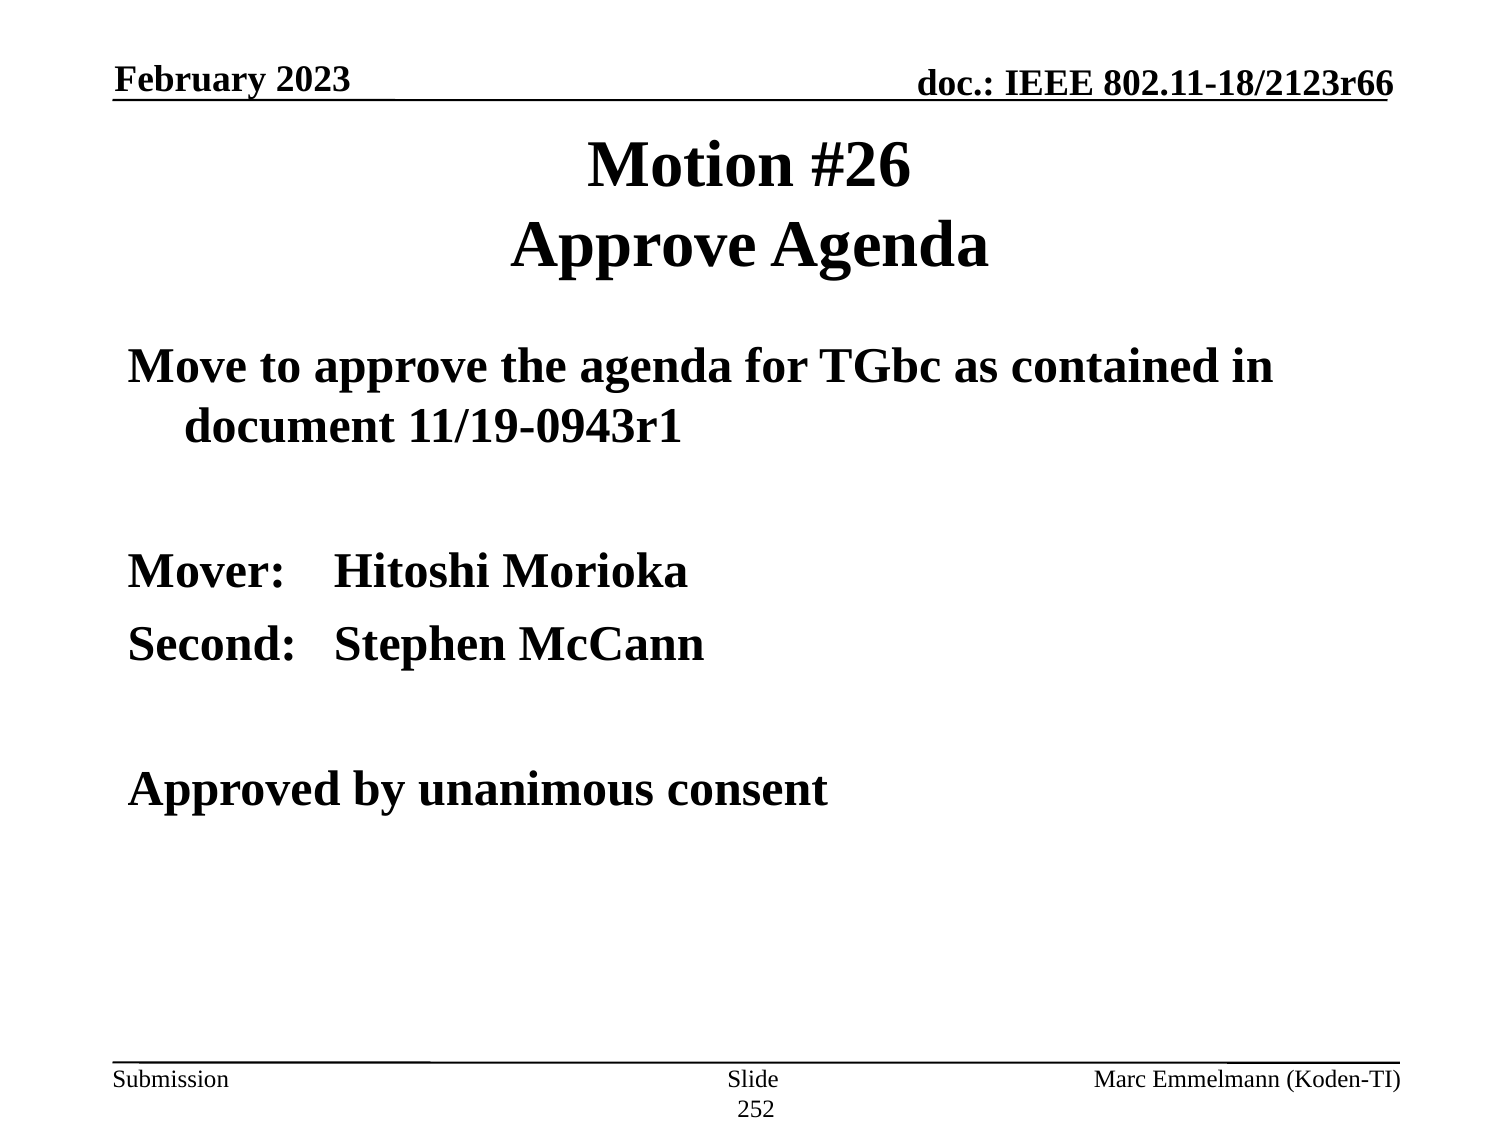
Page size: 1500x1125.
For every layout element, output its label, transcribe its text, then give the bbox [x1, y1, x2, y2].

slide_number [114, 54, 423, 100]
slide_number Slide 252 [712, 1061, 800, 1123]
list Move to approve the agenda for TGbc as contained in document 11/19-0943r1 Mover: Hitoshi Morioka Second: Stephen McCann Approved by unanimous consent [112, 324, 1388, 1000]
title Motion #26 Approve Agenda [112, 112, 1388, 288]
footer Marc Emmelmann (Koden-TI) [878, 1061, 1402, 1093]
